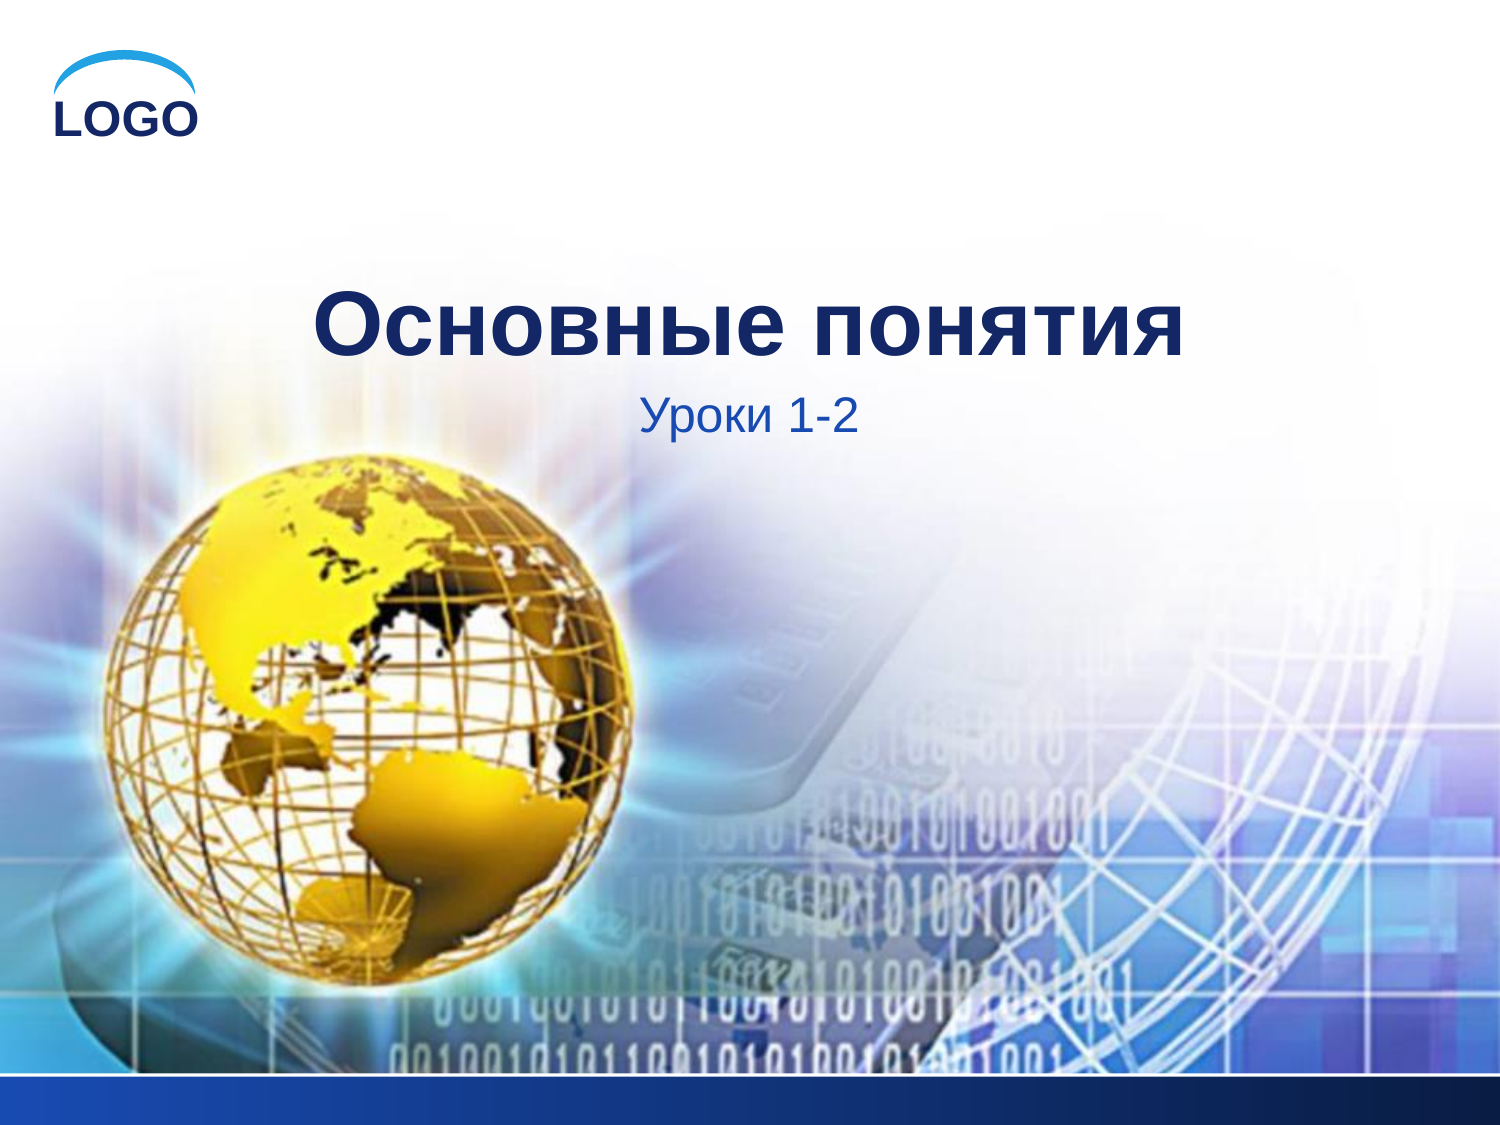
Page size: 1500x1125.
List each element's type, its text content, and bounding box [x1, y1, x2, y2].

picture [0, 0, 1500, 1073]
subtitle Уроки 1-2 [150, 375, 1349, 438]
title Основные понятия [125, 262, 1375, 375]
